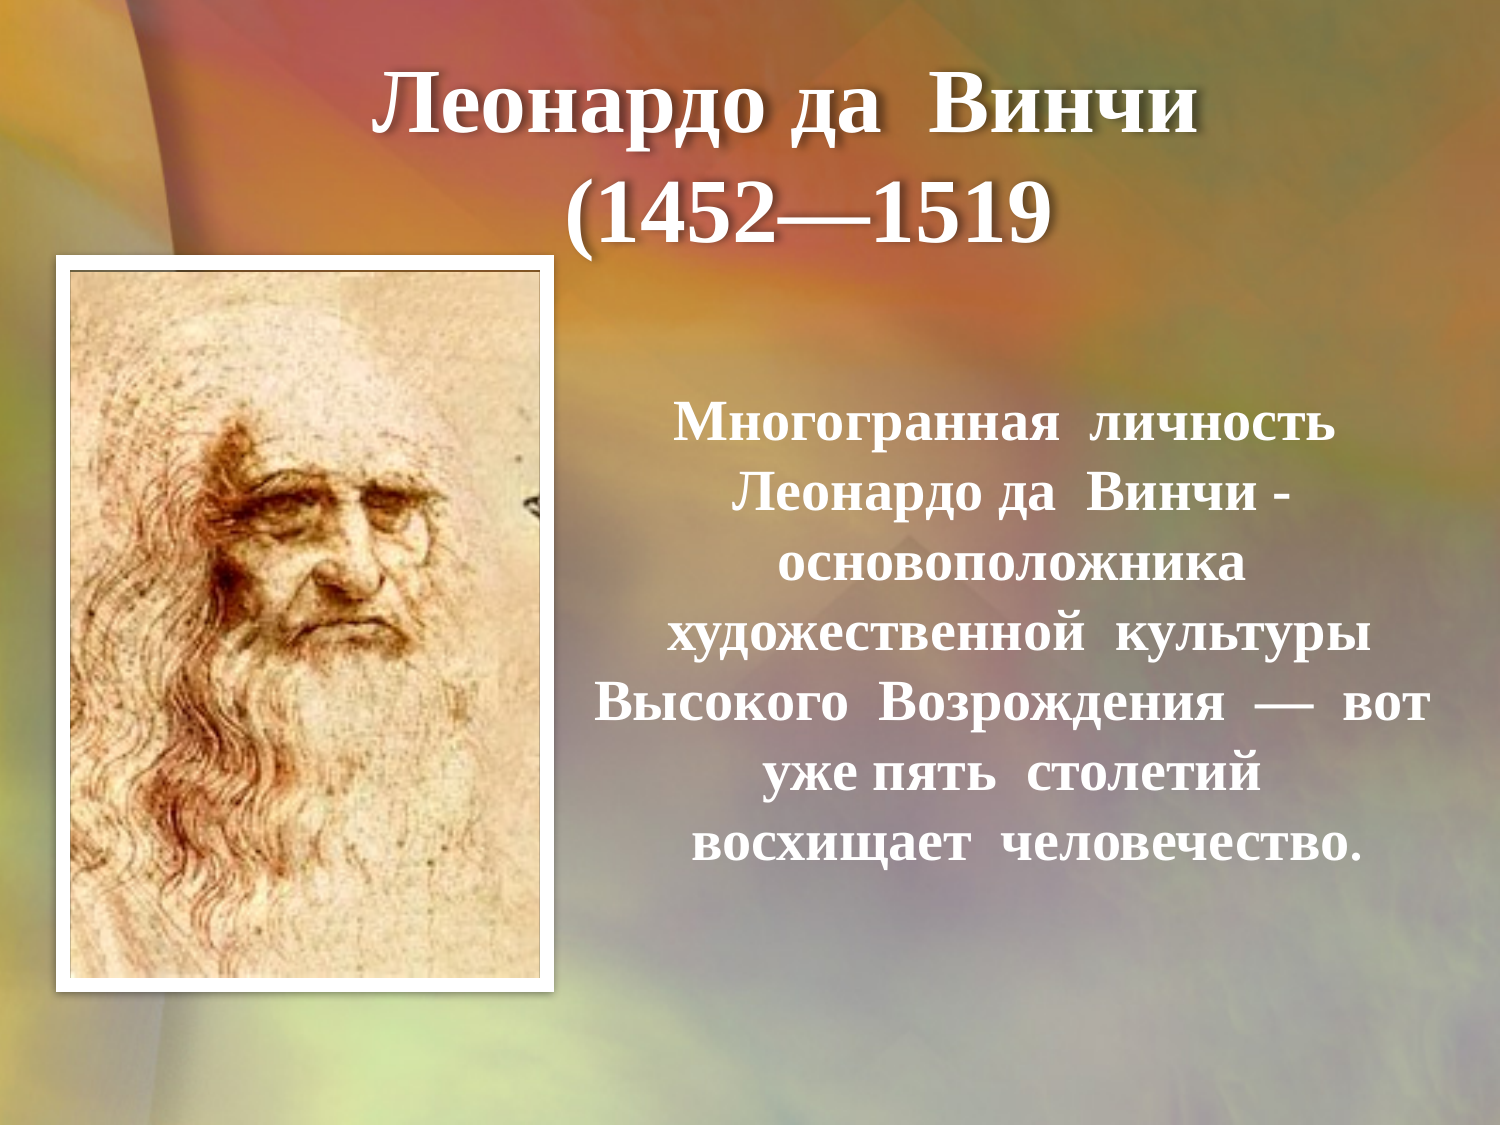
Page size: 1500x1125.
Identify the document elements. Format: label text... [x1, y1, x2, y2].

text_box Многогранная личность Леонардо да Винчи - основоположника художественной культуры Высокого Возрождения — вот уже пять столетий восхищает человечество. [574, 375, 1465, 880]
title Леонардо да Винчи (1452—1519 [234, 81, 1385, 220]
picture [0, 0, 1500, 1125]
